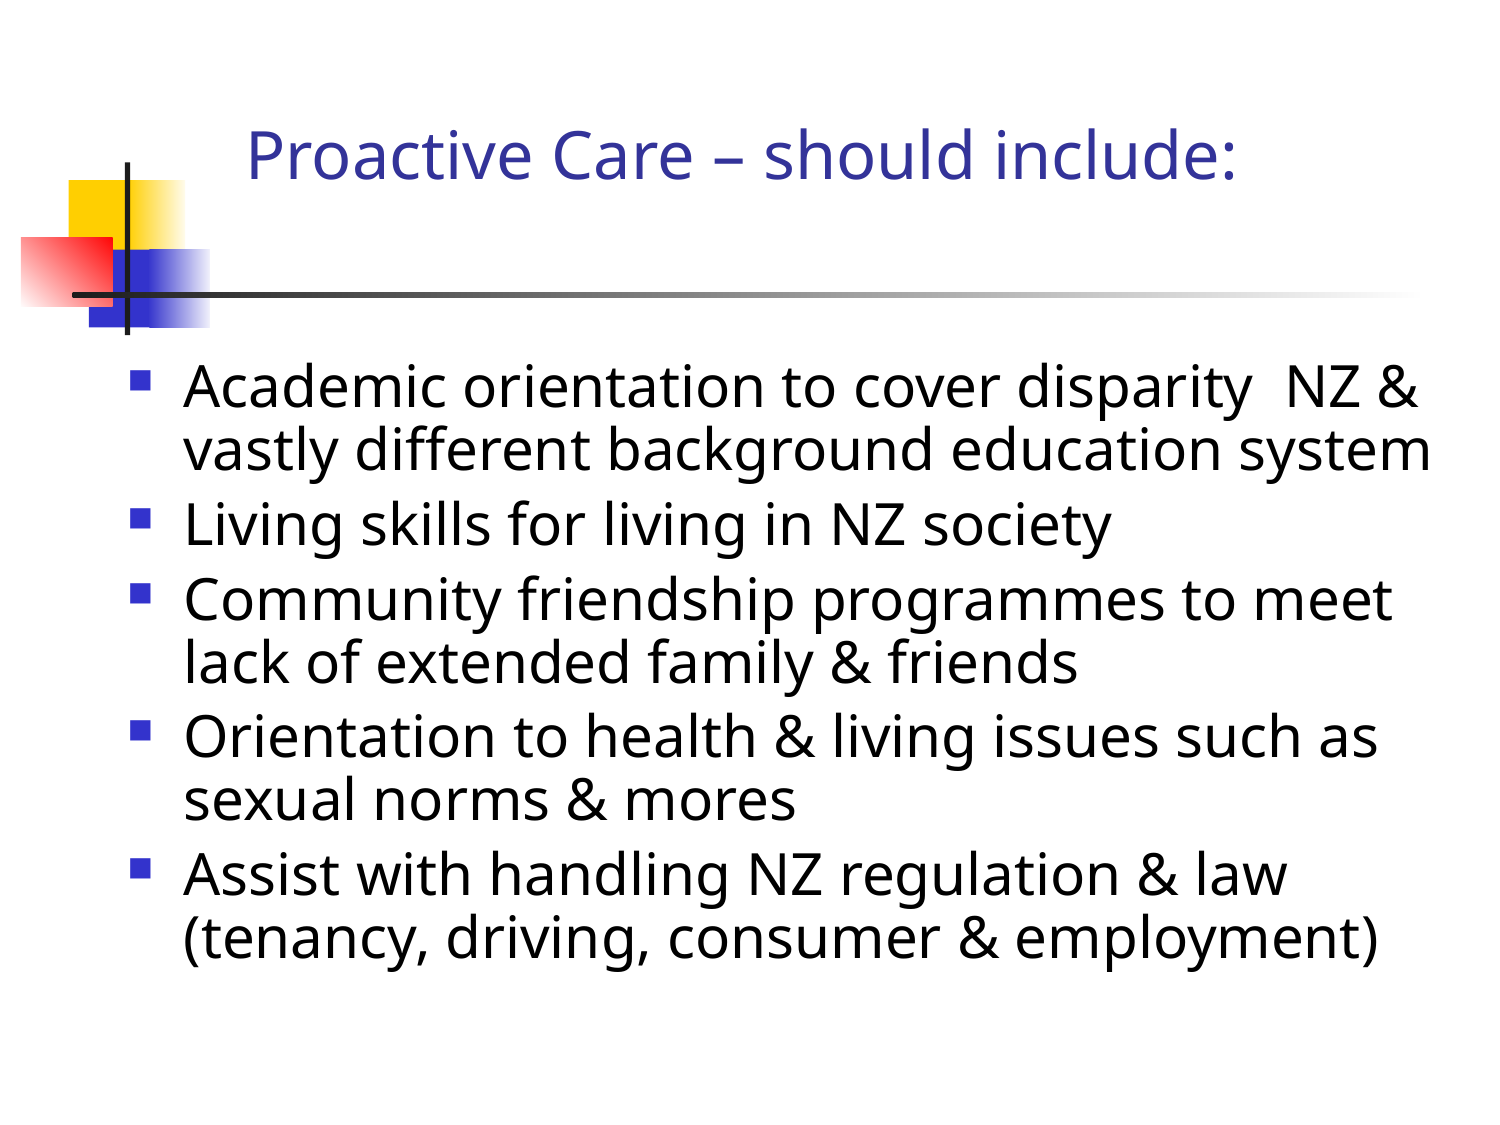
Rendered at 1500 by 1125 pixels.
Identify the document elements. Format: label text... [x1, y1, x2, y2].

list Academic orientation to cover disparity NZ & vastly different background education system Living skills for living in NZ society Community friendship programmes to meet lack of extended family & friends Orientation to health & living issues such as sexual norms & mores Assist with handling NZ regulation & law (tenancy, driving, consumer & employment) [112, 350, 1450, 1025]
title Proactive Care – should include: [230, 0, 1438, 200]
